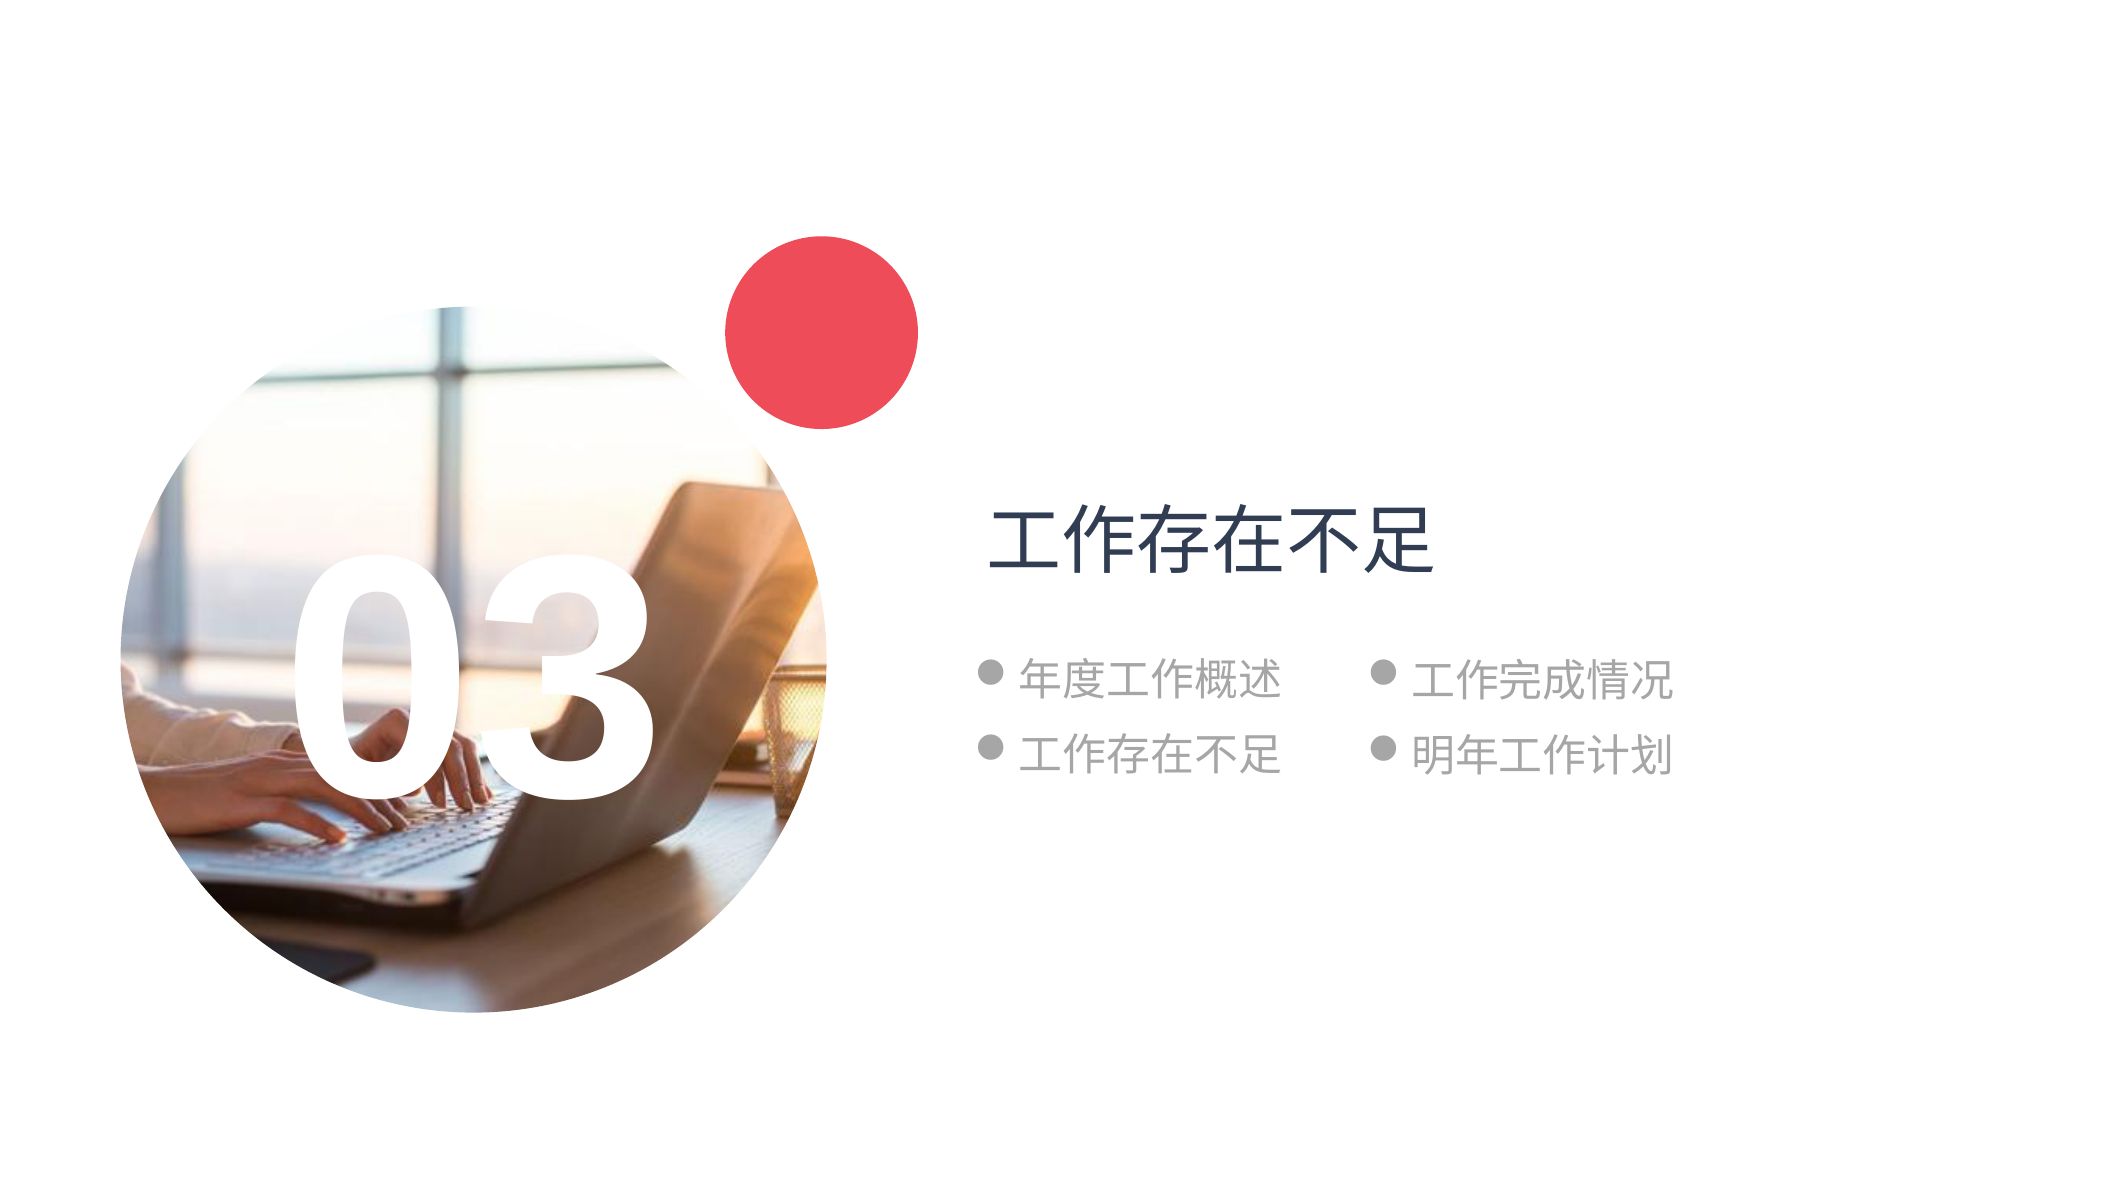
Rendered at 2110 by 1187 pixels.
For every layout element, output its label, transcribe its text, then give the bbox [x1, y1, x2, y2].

text_box 明年工作计划 [1367, 727, 1686, 781]
text_box 年度工作概述 [974, 651, 1293, 705]
text_box 工作存在不足 [971, 484, 1451, 590]
text_box [119, 305, 828, 1014]
text_box [724, 235, 919, 431]
text_box 03 [224, 450, 723, 866]
text_box 工作存在不足 [974, 726, 1320, 780]
text_box 工作完成情况 [1367, 652, 1686, 705]
